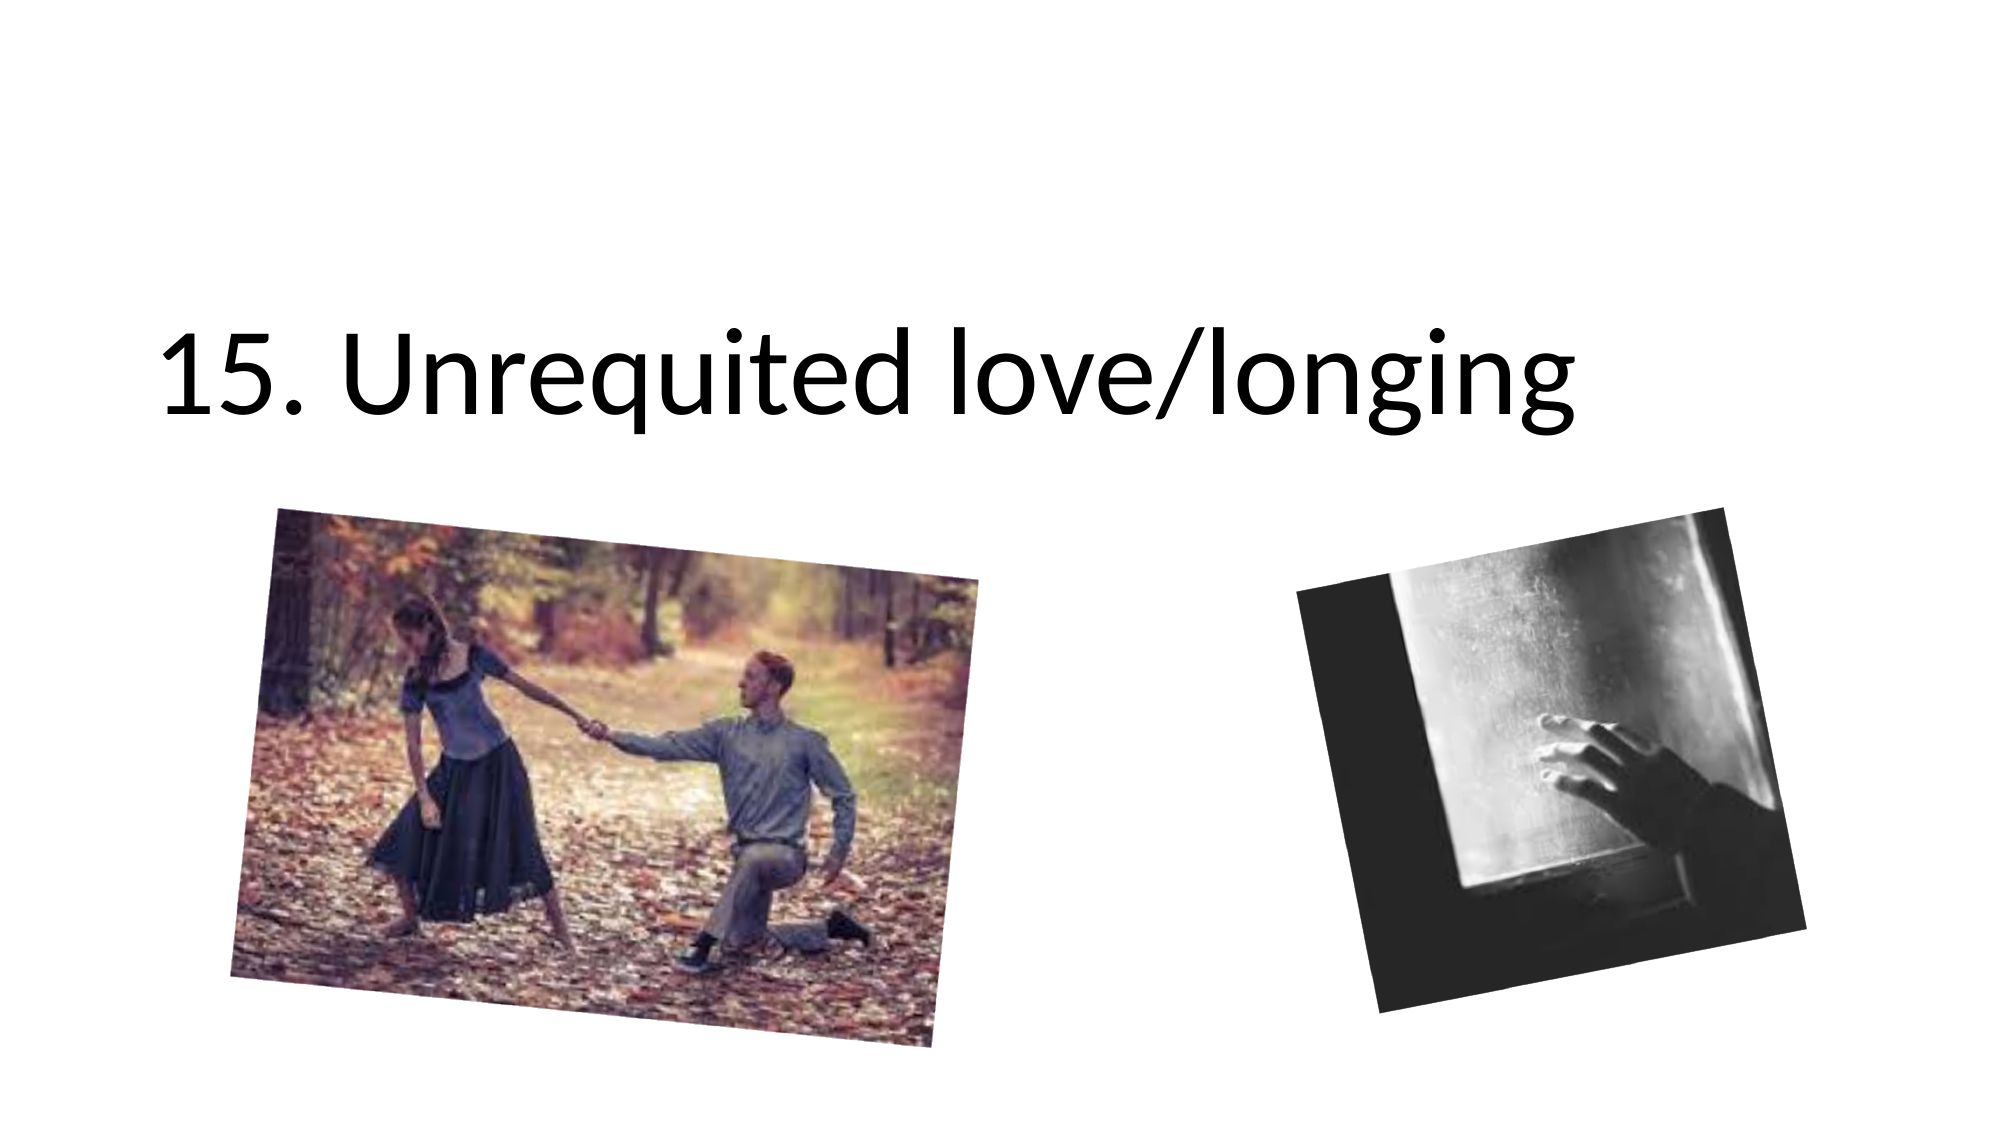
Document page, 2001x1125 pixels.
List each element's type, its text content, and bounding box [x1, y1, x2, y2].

picture [231, 509, 978, 1047]
list 15. Unrequited love/longing [137, 299, 1863, 1014]
picture [1297, 508, 1806, 1013]
